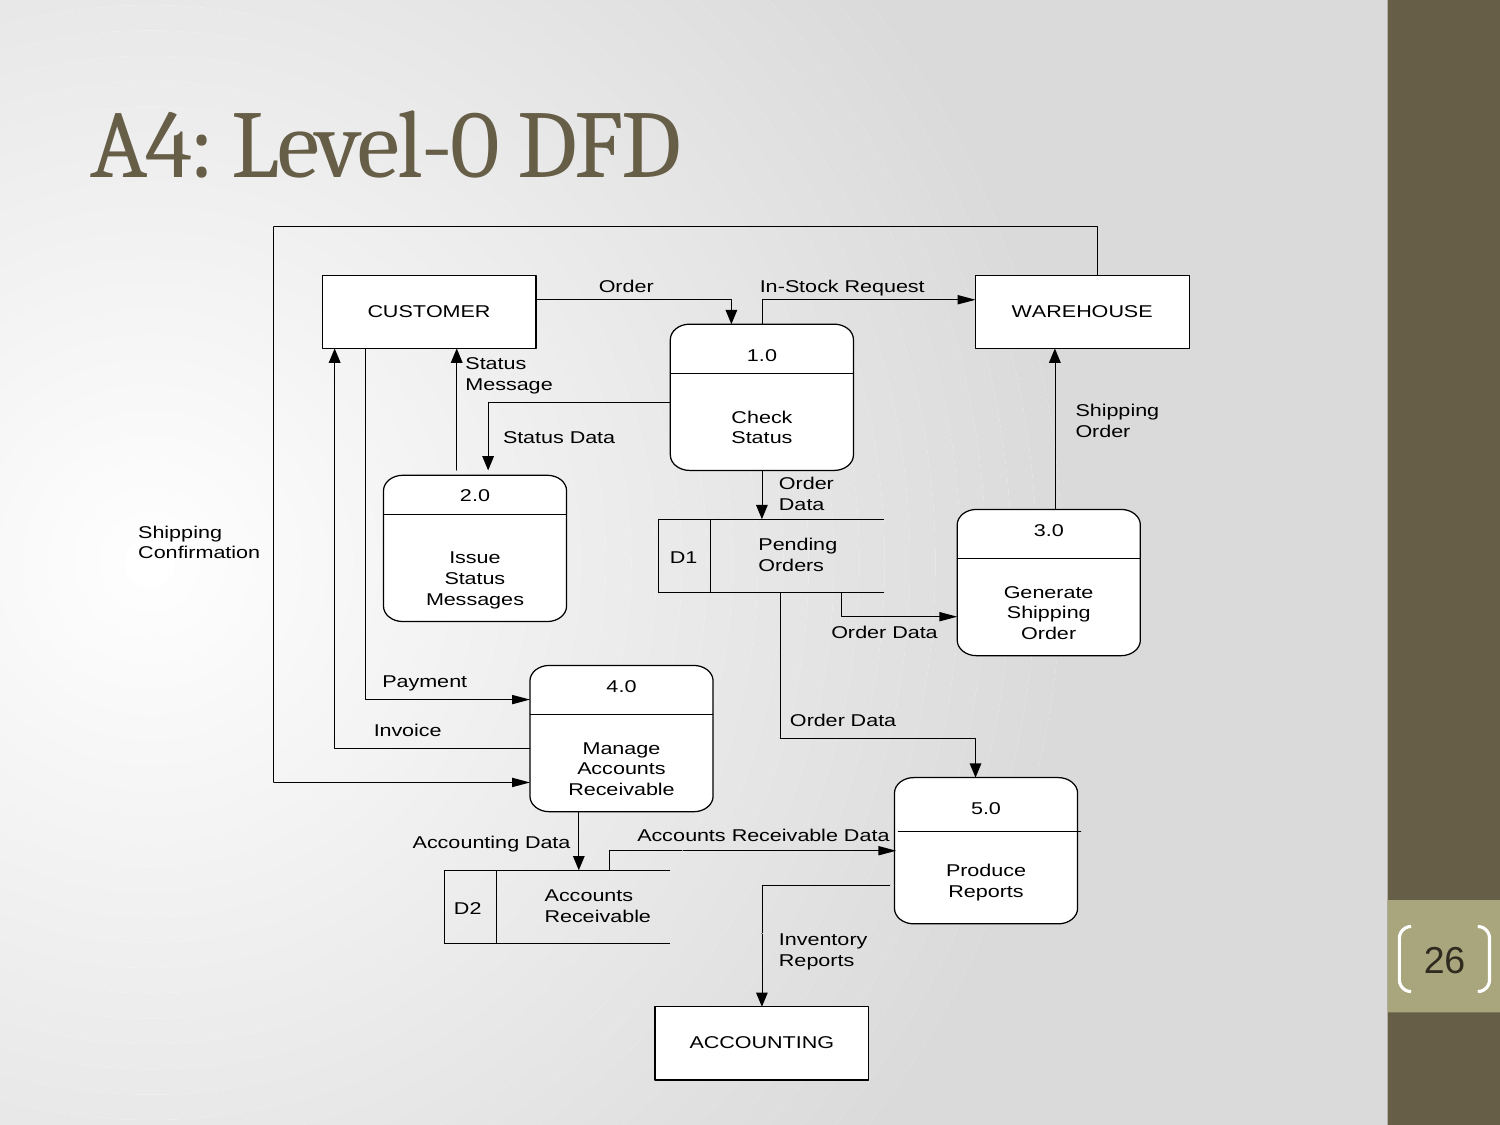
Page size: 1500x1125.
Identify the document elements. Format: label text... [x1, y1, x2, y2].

title A4: Level-0 DFD [75, 45, 1325, 233]
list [135, 223, 1193, 1083]
slide_number 26 [1397, 924, 1492, 994]
